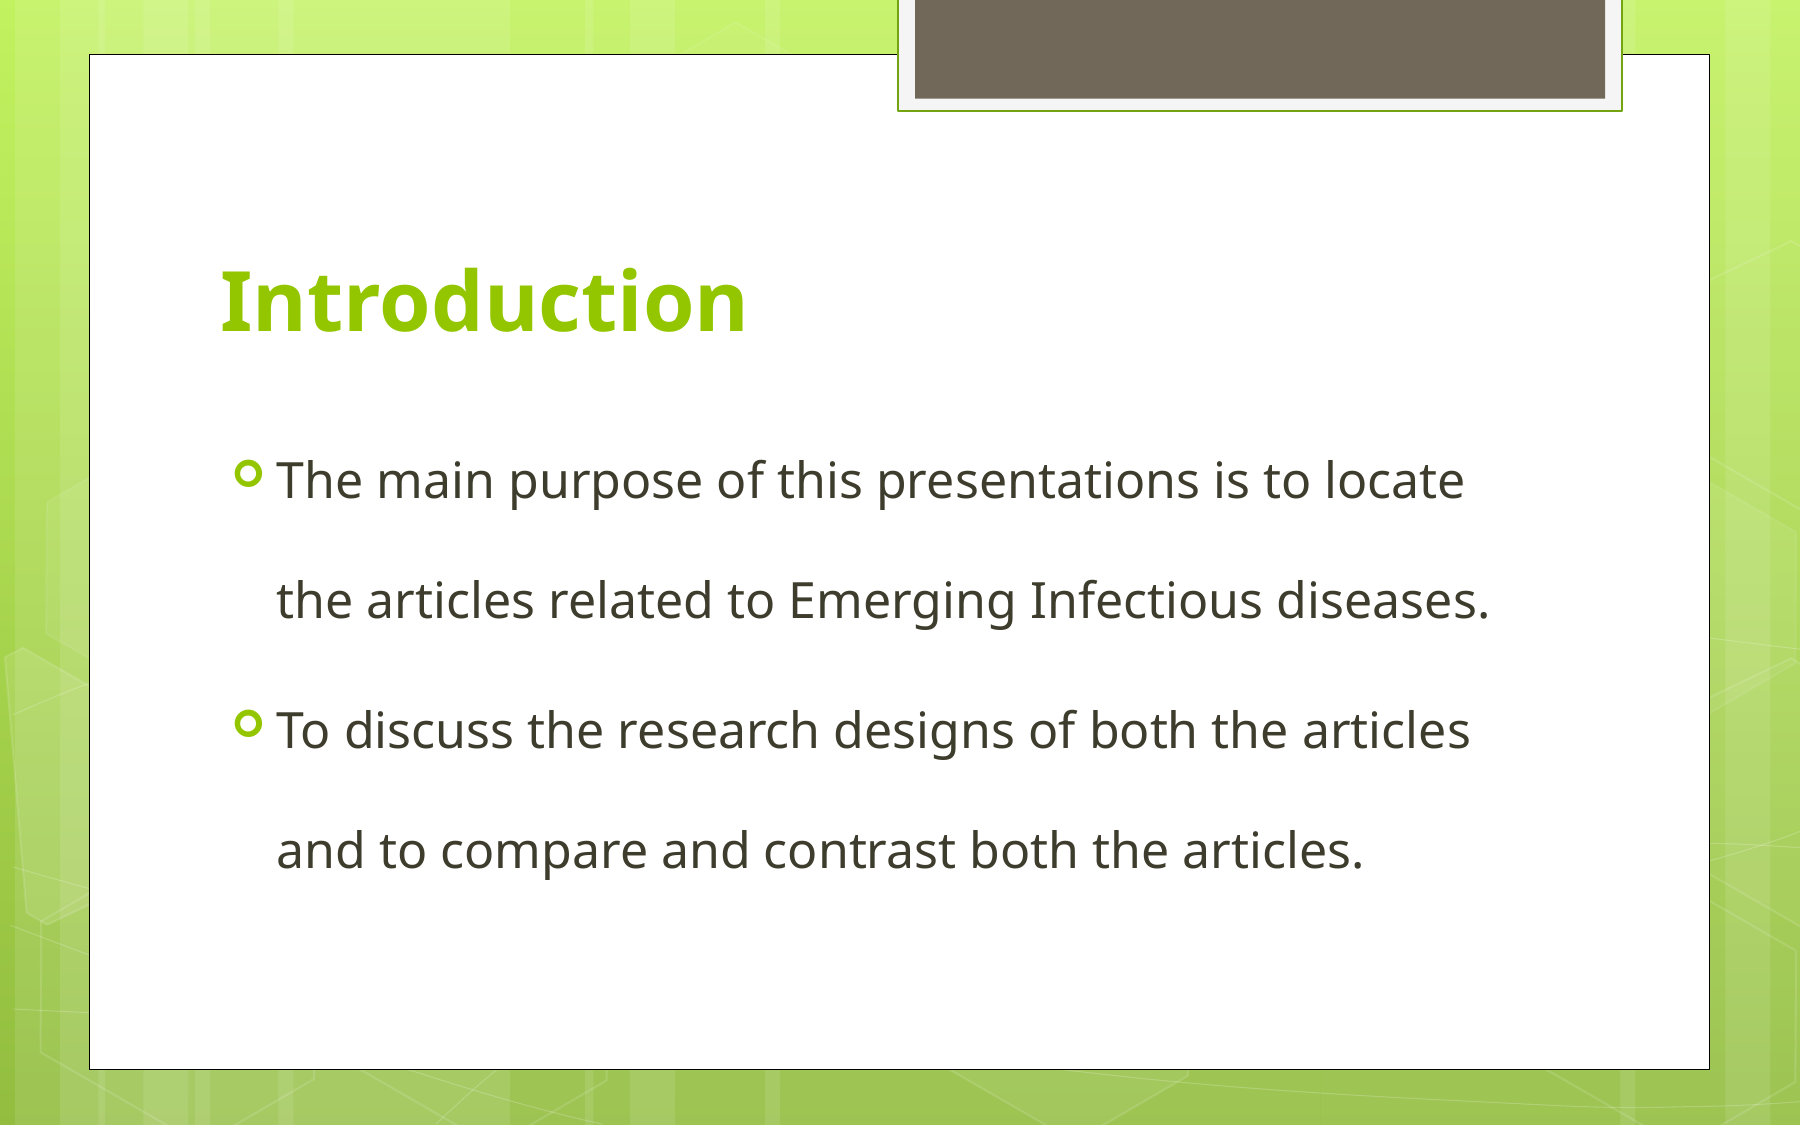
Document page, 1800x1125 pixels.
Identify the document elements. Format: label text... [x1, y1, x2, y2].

list The main purpose of this presentations is to locate the articles related to Emerging Infectious diseases. To discuss the research designs of both the articles and to compare and contrast both the articles. [205, 381, 1540, 957]
title Introduction [205, 168, 1589, 357]
